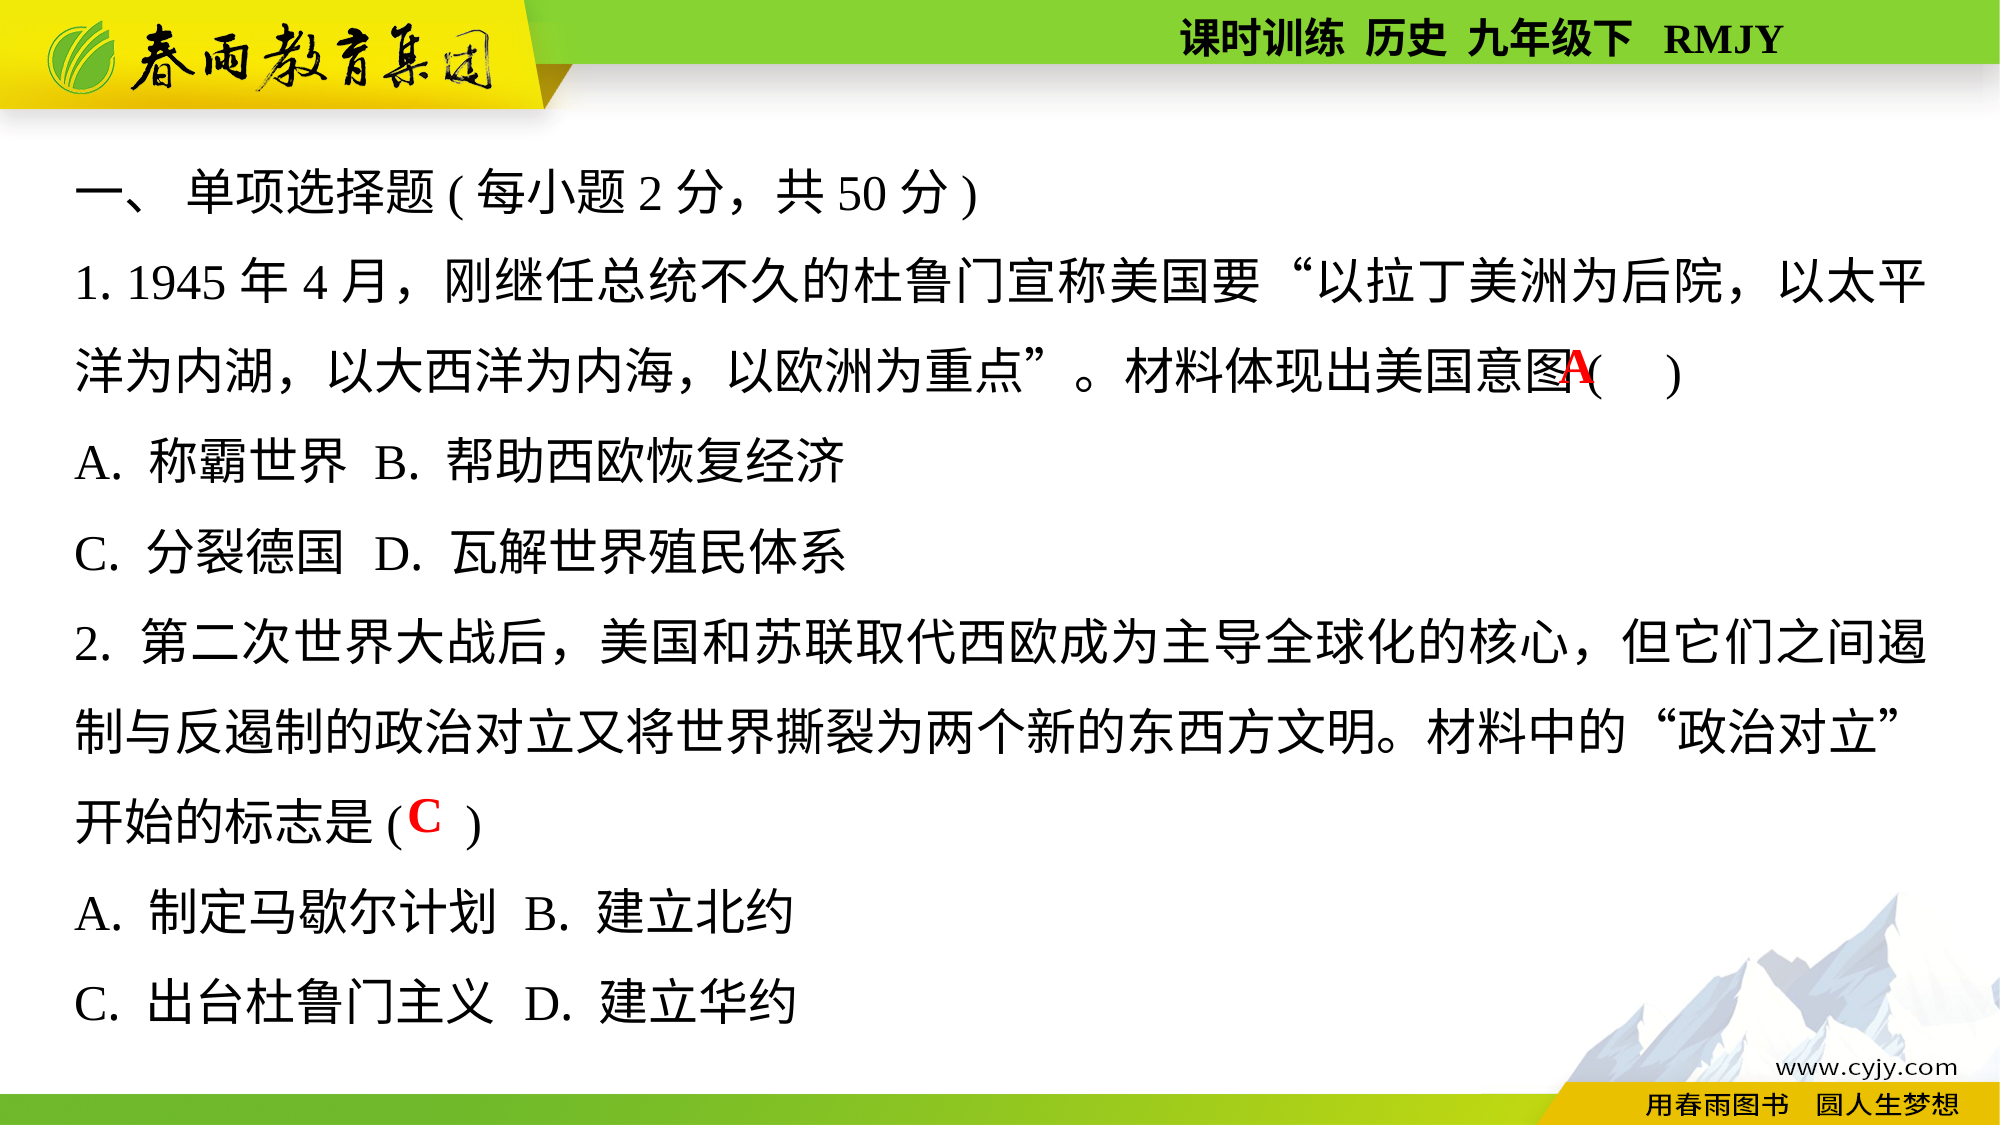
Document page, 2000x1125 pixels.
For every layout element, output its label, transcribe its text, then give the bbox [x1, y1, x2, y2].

list 一、 单项选择题(每小题2分，共50分) 1. 1945年4月，刚继任总统不久的杜鲁门宣称美国要“以拉丁美洲为后院，以太平洋为内湖，以大西洋为内海，以欧洲为重点”。材料体现出美国意图( ) A. 称霸世界 B. 帮助西欧恢复经济 C. 分裂德国 D. 瓦解世界殖民体系 2. 第二次世界大战后，美国和苏联取代西欧成为主导全球化的核心，但它们之间遏制与反遏制的政治对立又将世界撕裂为两个新的东西方文明。材料中的“政治对立”开始的标志是( ) A. 制定马歇尔计划 B. 建立北约 C. 出台杜鲁门主义 D. 建立华约 [59, 122, 1944, 1047]
text_box C [392, 775, 458, 850]
text_box A [1543, 326, 1610, 401]
picture [0, 0, 2000, 1125]
